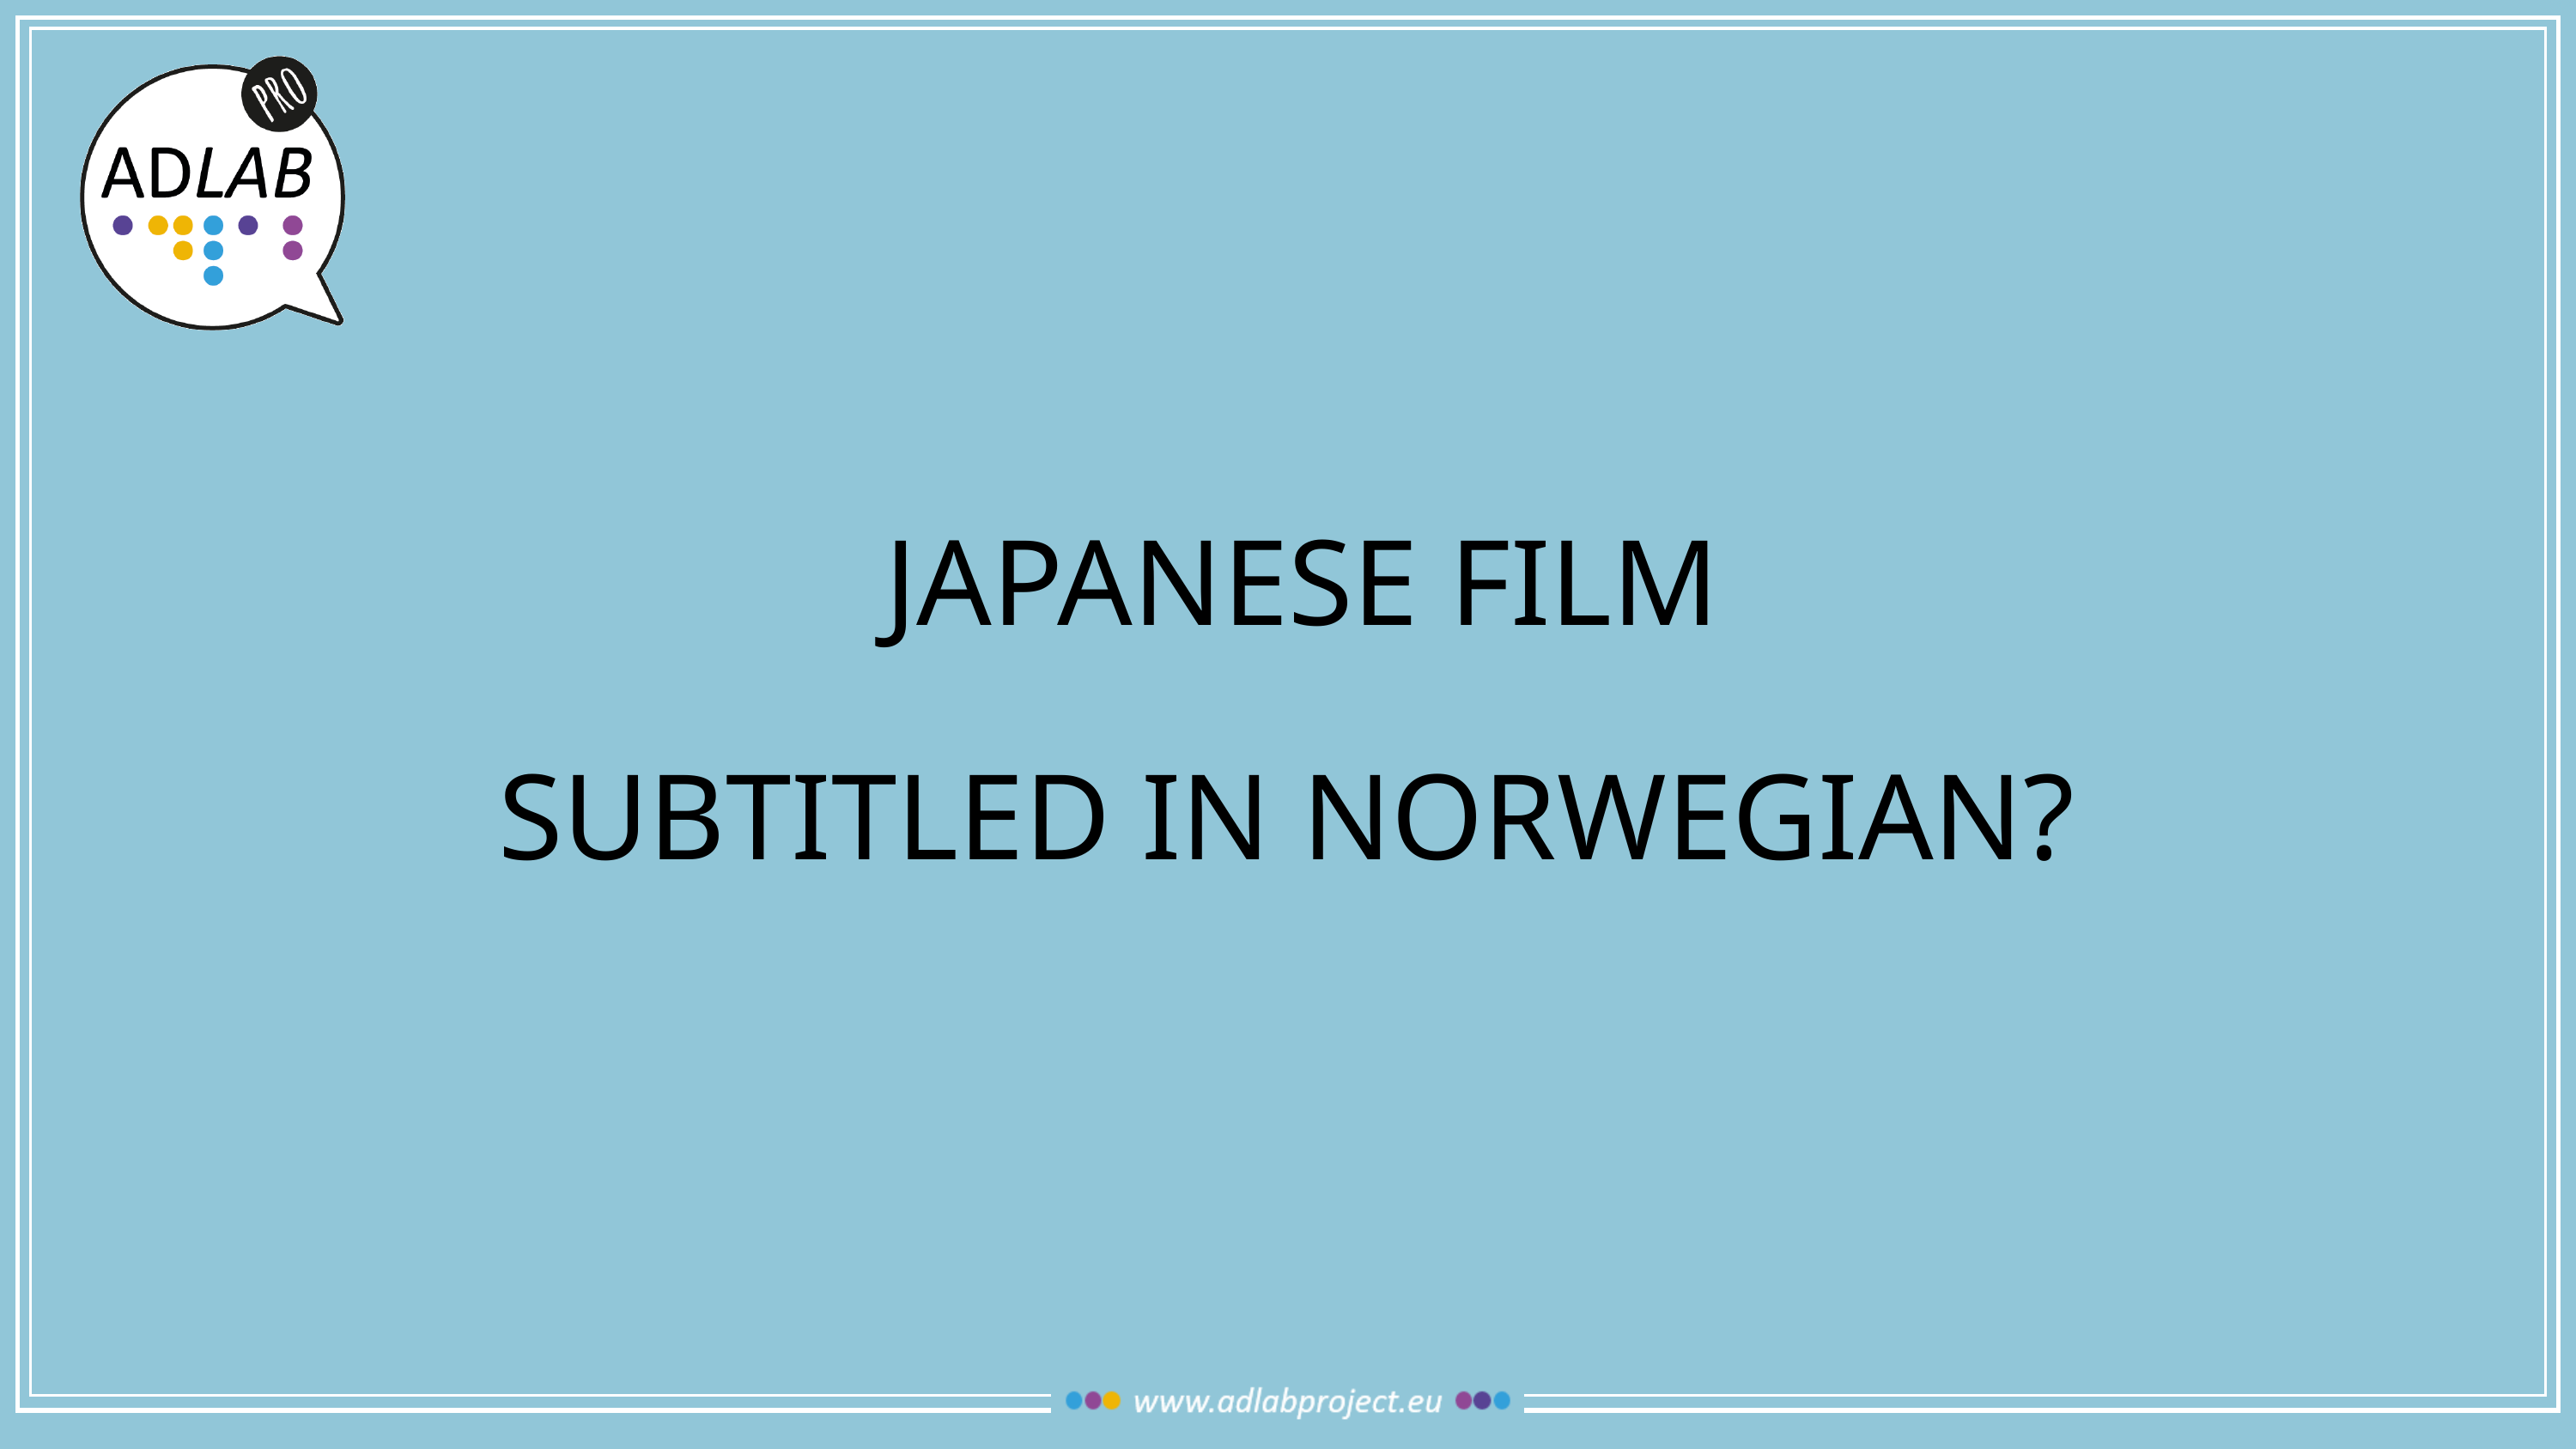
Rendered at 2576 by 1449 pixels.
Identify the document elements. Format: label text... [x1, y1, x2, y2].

list JAPANESE FILM SUBTITLED IN NORWEGIAN? [75, 429, 2530, 855]
picture [1051, 1378, 1524, 1429]
picture [72, 49, 353, 330]
